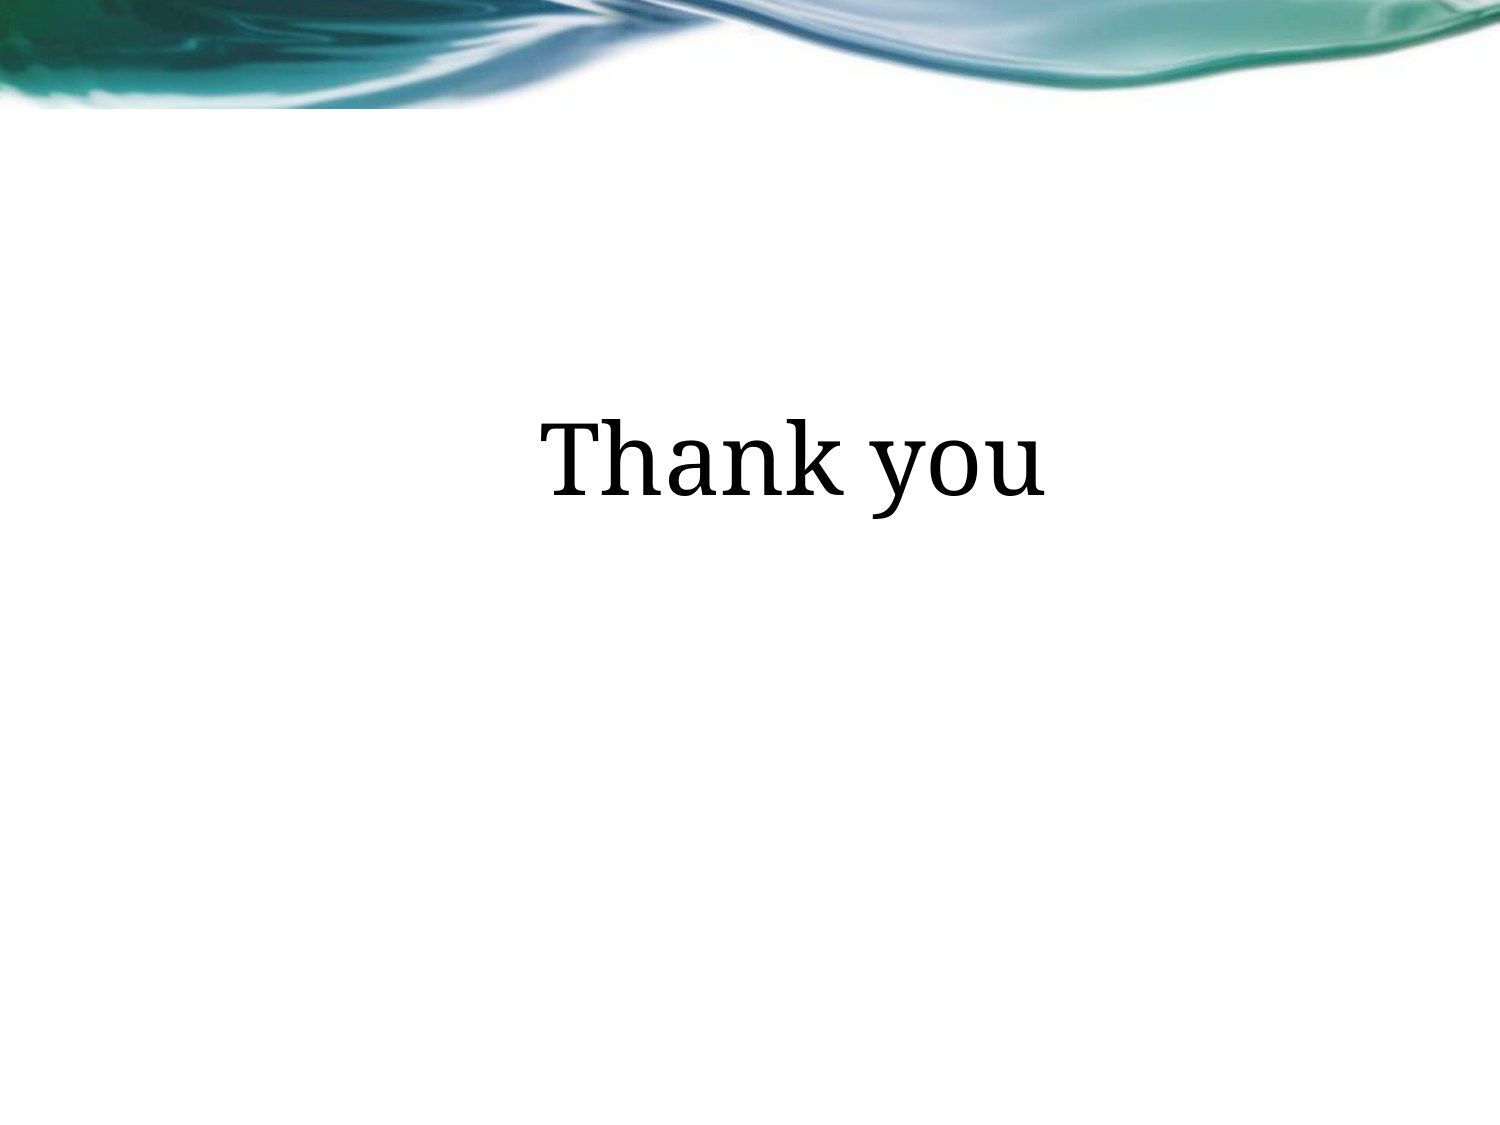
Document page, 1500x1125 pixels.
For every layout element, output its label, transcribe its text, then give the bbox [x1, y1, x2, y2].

title Thank you [450, 387, 1138, 538]
picture [0, 0, 1500, 109]
